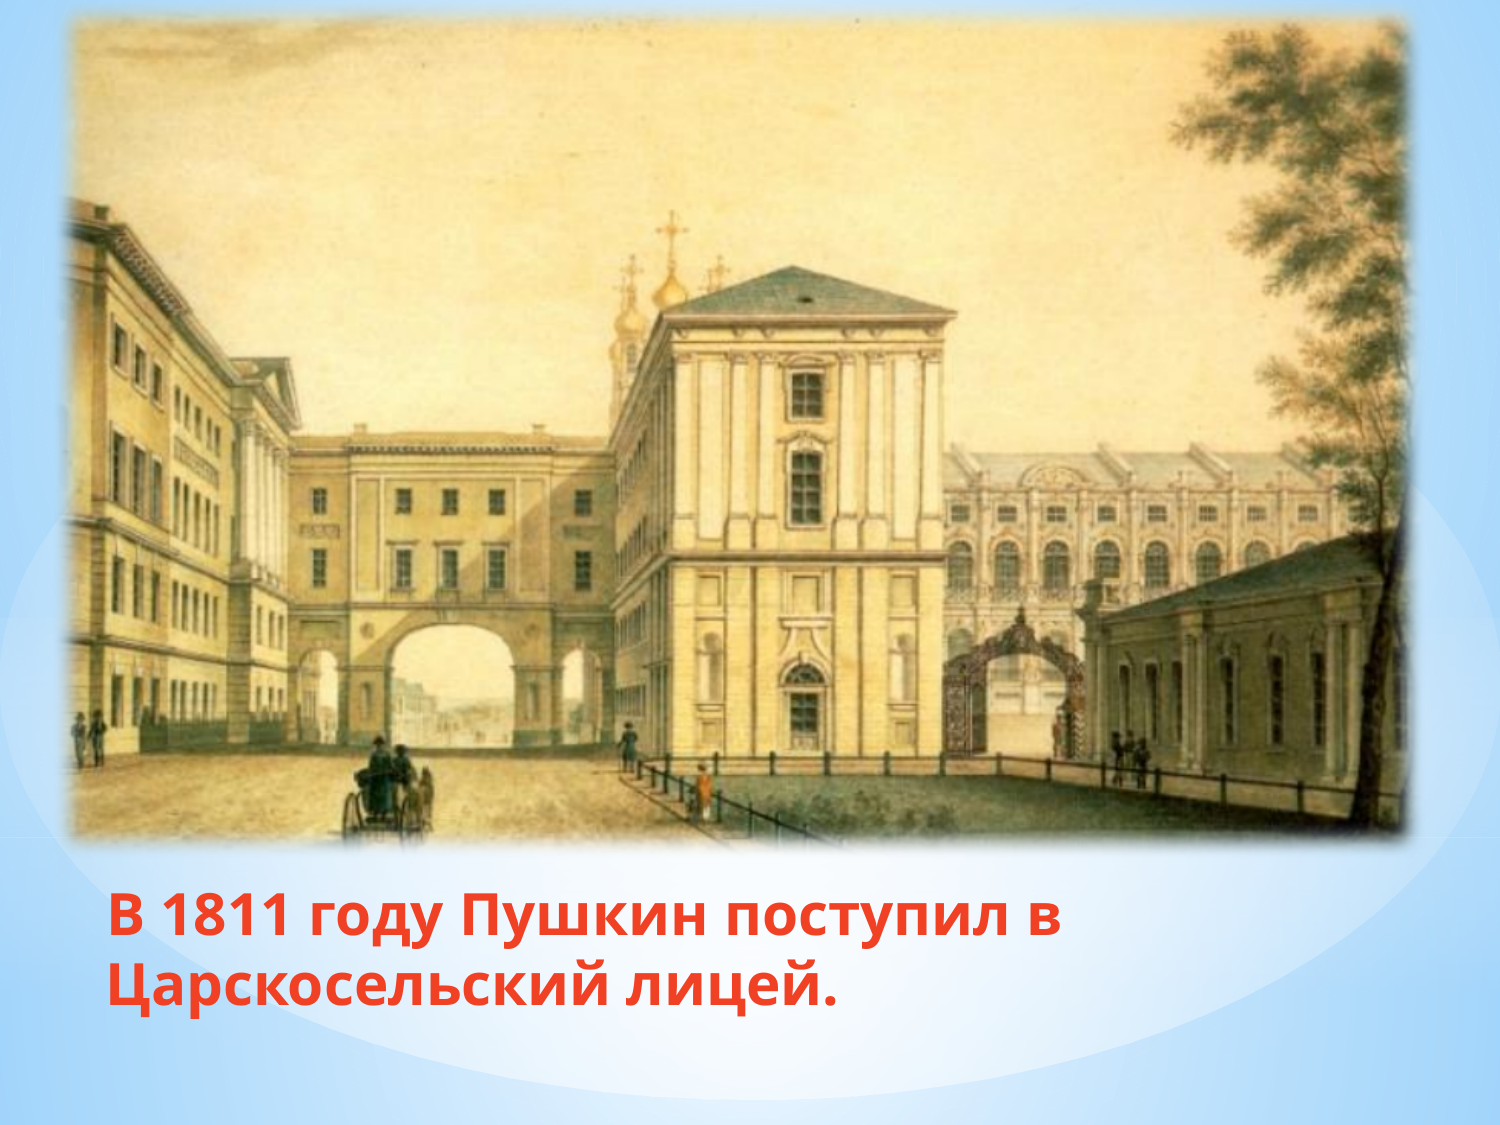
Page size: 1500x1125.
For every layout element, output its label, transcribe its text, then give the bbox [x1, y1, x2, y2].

list В 1811 году Пушкин поступил в Царскосельский лицей. [53, 869, 1500, 1000]
picture [52, 0, 1425, 858]
